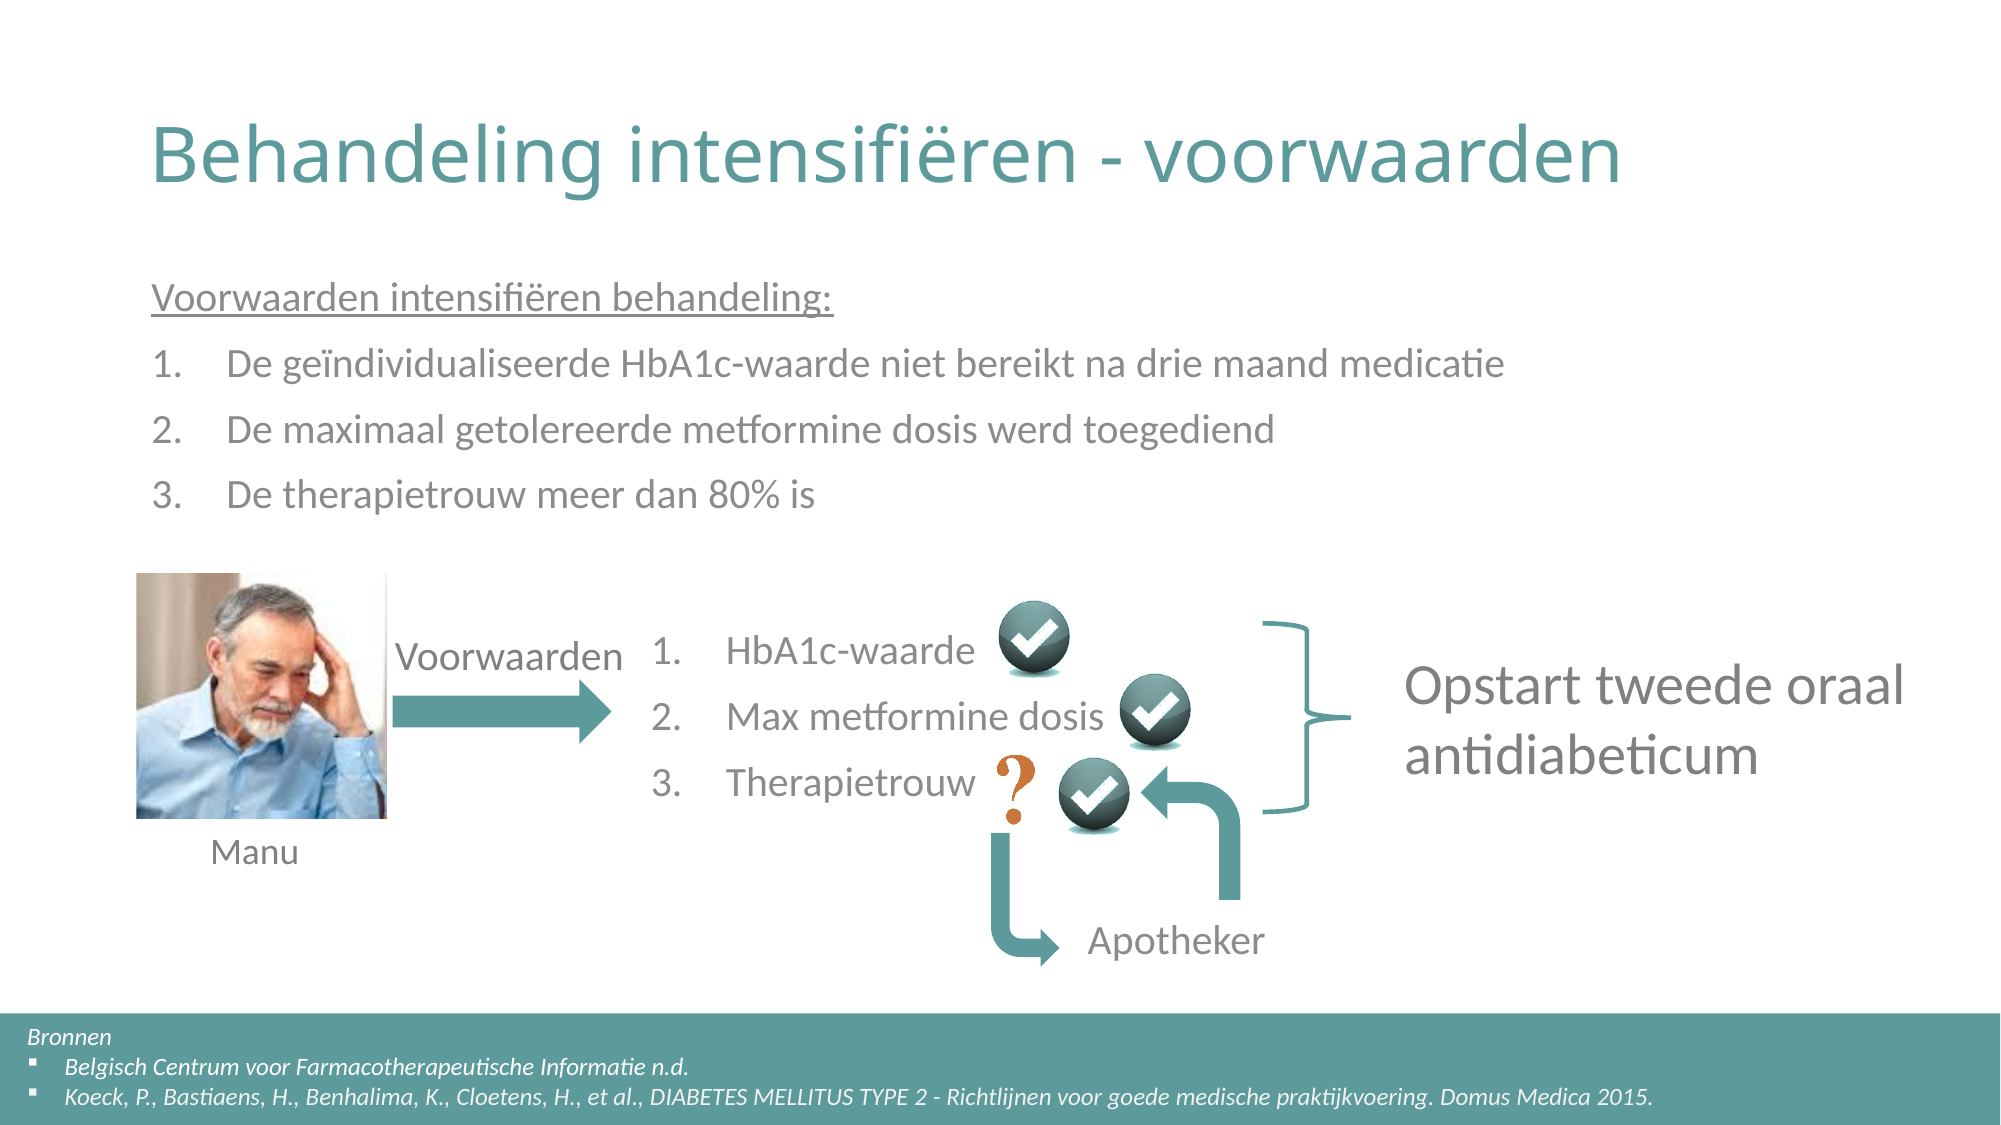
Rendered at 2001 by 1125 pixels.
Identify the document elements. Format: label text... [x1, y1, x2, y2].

picture [1052, 663, 1195, 844]
text_box Apotheker [1072, 911, 1307, 979]
text_box Behandeling intensifiëren - voorwaarden [134, 61, 1860, 207]
text_box HbA1c-waarde Max metformine dosis Therapietrouw [635, 621, 1154, 888]
list Voorwaarden intensifiëren behandeling: De geïndividualiseerde HbA1c-waarde niet bereikt na drie maand medicatie De maximaal getolereerde metformine dosis werd toegediend De therapietrouw meer dan 80% is [136, 267, 2000, 534]
text_box Voorwaarden [388, 621, 635, 686]
text_box Opstart tweede oraal antidiabeticum [1389, 638, 1940, 794]
text_box [1140, 765, 1241, 900]
text_box Bronnen Belgisch Centrum voor Farmacotherapeutische Informatie n.d. Koeck, P., Bastiaens, H., Benhalima, K., Cloetens, H., et al., DIABETES MELLITUS TYPE 2 - Richtlijnen voor goede medische praktijkvoering. Domus Medica 2015. [12, 1013, 2000, 1118]
text_box Manu [195, 819, 329, 880]
picture [991, 750, 1040, 831]
picture [136, 573, 388, 819]
picture [991, 590, 1073, 687]
text_box [392, 686, 612, 744]
text_box [991, 832, 1060, 967]
text_box [1262, 622, 1352, 813]
